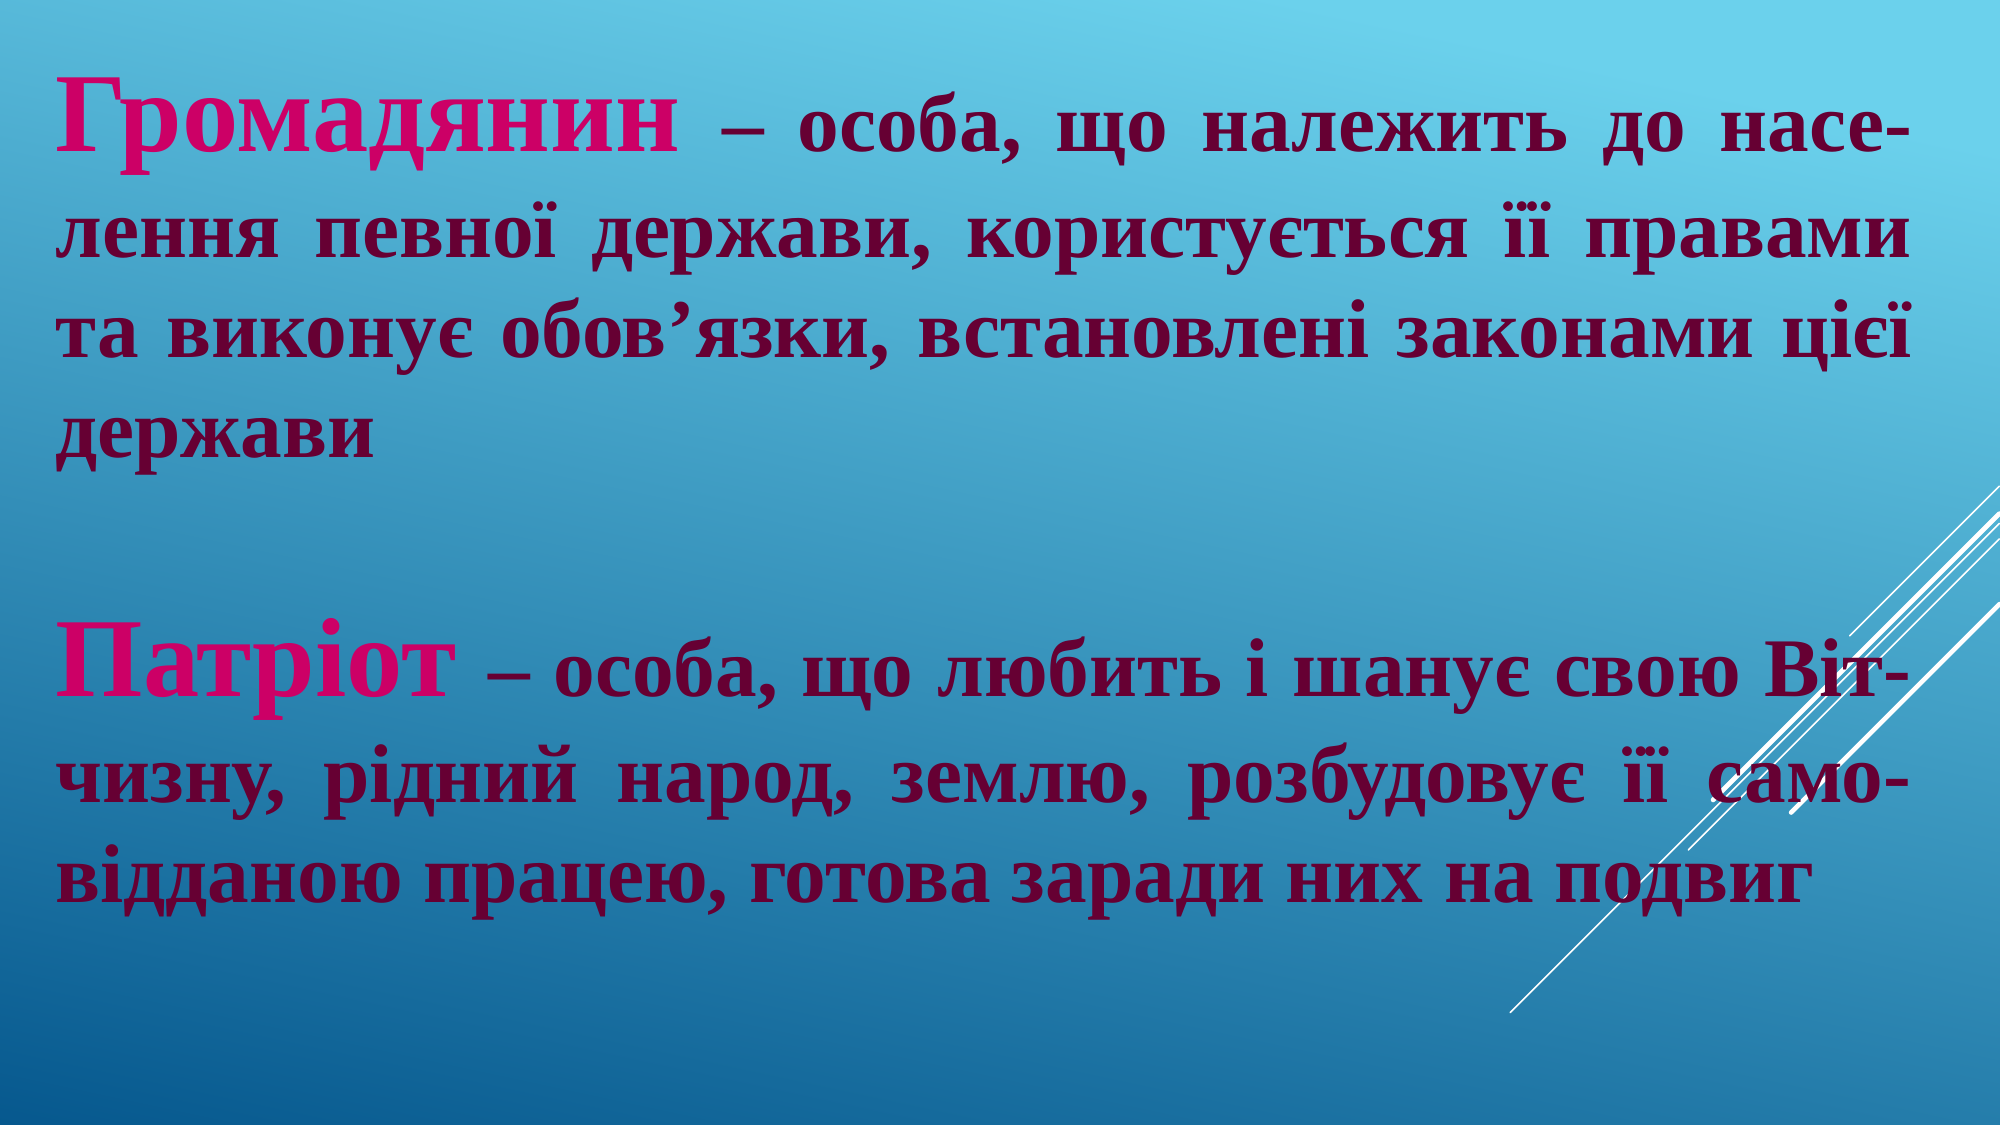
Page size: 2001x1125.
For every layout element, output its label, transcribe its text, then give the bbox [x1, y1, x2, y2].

text_box Громадянин – особа, що належить до насе-лення певної держави, користується її правами та виконує обов’язки, встановлені законами цієї держави [40, 31, 1928, 482]
text_box Патріот – особа, що любить і шанує свою Віт-чизну, рідний народ, землю, розбудовує її само-відданою працею, готова заради них на подвиг [40, 576, 1928, 927]
